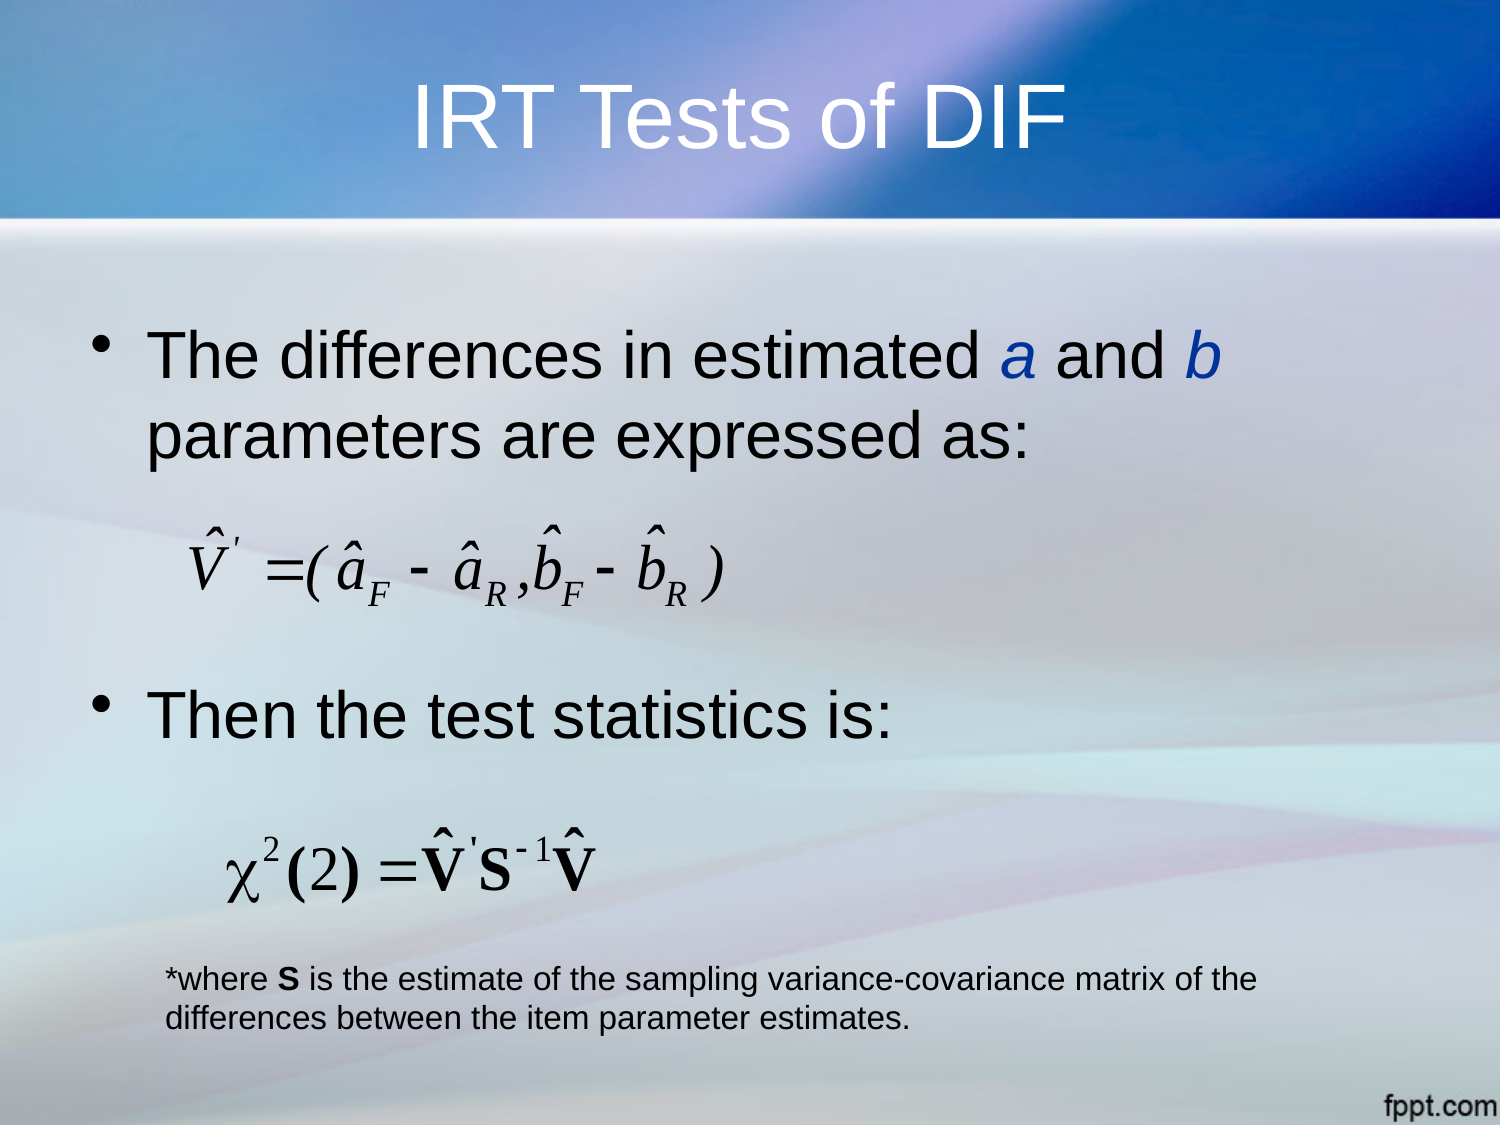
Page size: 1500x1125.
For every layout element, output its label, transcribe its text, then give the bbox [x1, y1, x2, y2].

picture [0, 0, 1500, 1125]
list The differences in estimated a and b parameters are expressed as: Then the test statistics is: *where S is the estimate of the sampling variance-covariance matrix of the differences between the item parameter estimates. [75, 304, 1425, 1047]
title IRT Tests of DIF [64, 31, 1415, 192]
